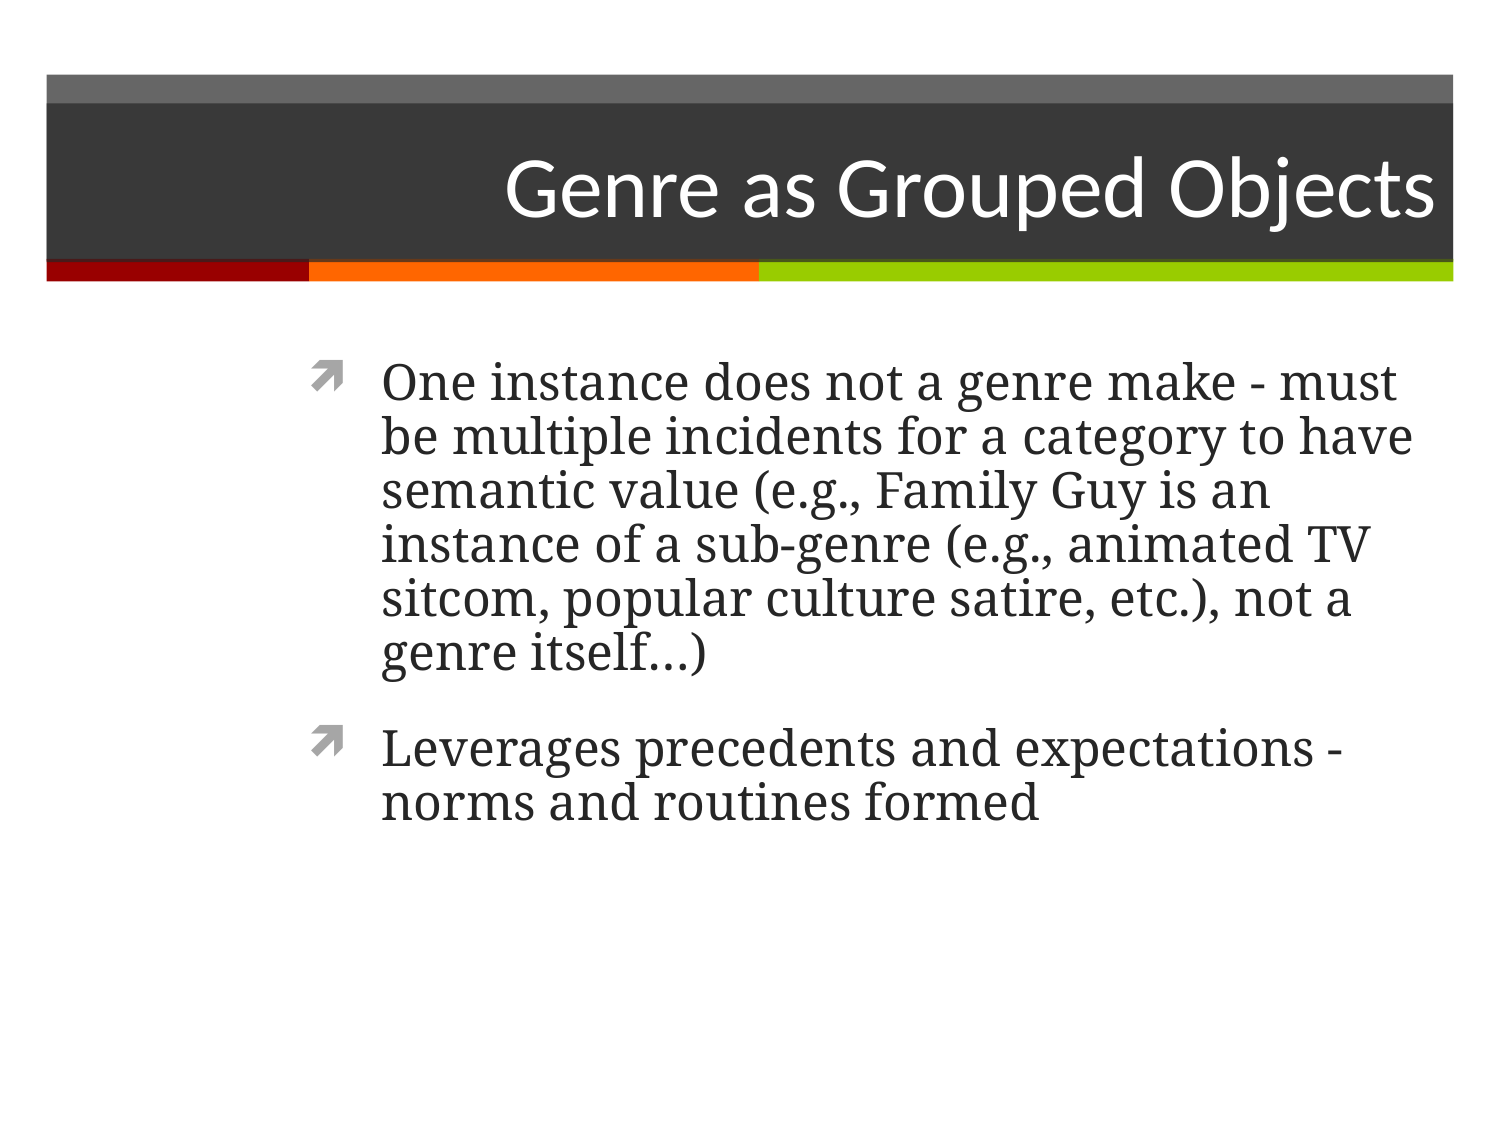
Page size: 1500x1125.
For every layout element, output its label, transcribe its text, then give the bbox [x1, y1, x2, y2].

list One instance does not a genre make - must be multiple incidents for a category to have semantic value (e.g., Family Guy is an instance of a sub-genre (e.g., animated TV sitcom, popular culture satire, etc.), not a genre itself…) Leverages precedents and expectations - norms and routines formed [292, 350, 1454, 1005]
title Genre as Grouped Objects [46, 103, 1454, 263]
